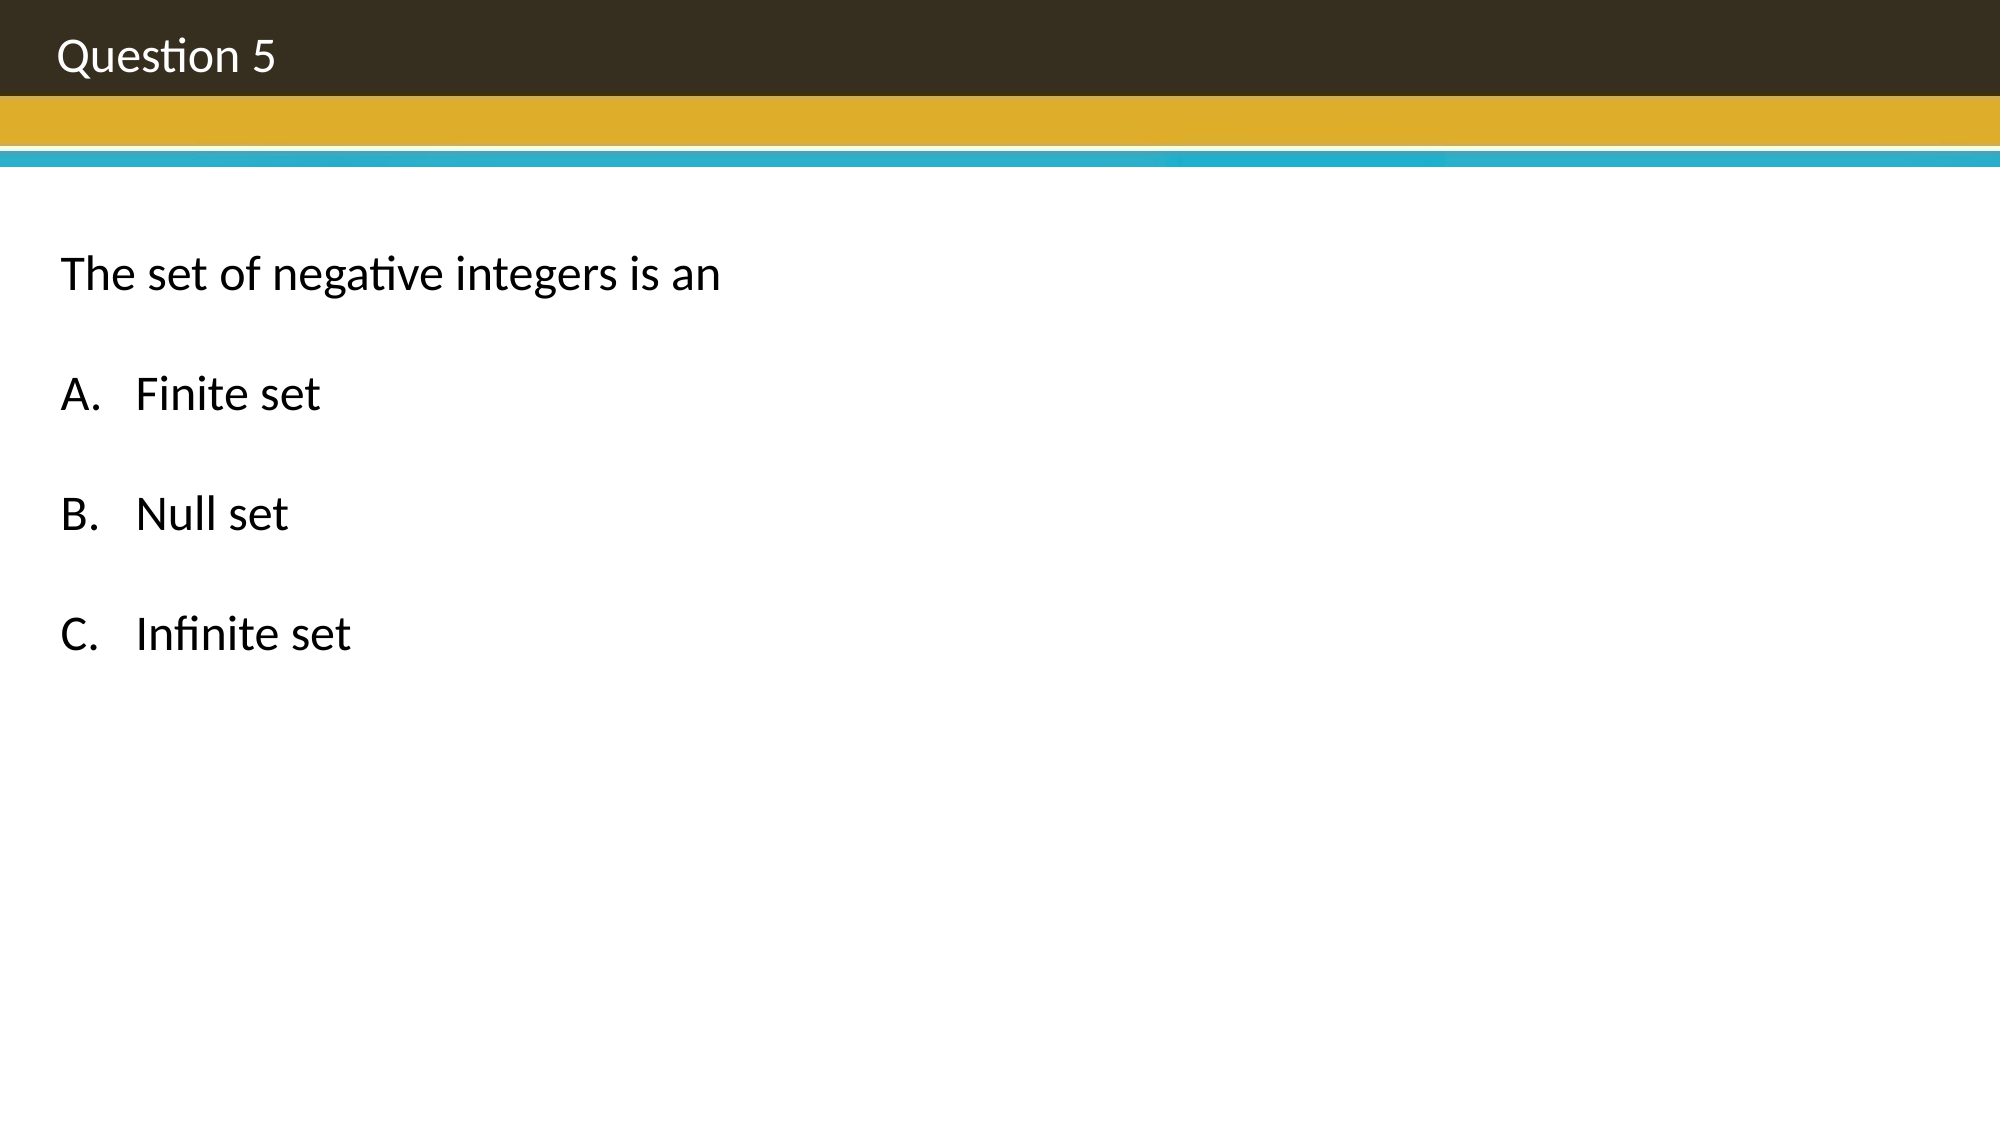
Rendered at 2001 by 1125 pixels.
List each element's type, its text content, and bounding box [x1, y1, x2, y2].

text_box Question 5 [41, 14, 293, 90]
text_box The set of negative integers is an Finite set Null set Infinite set [45, 233, 1945, 969]
picture [0, 0, 2000, 167]
